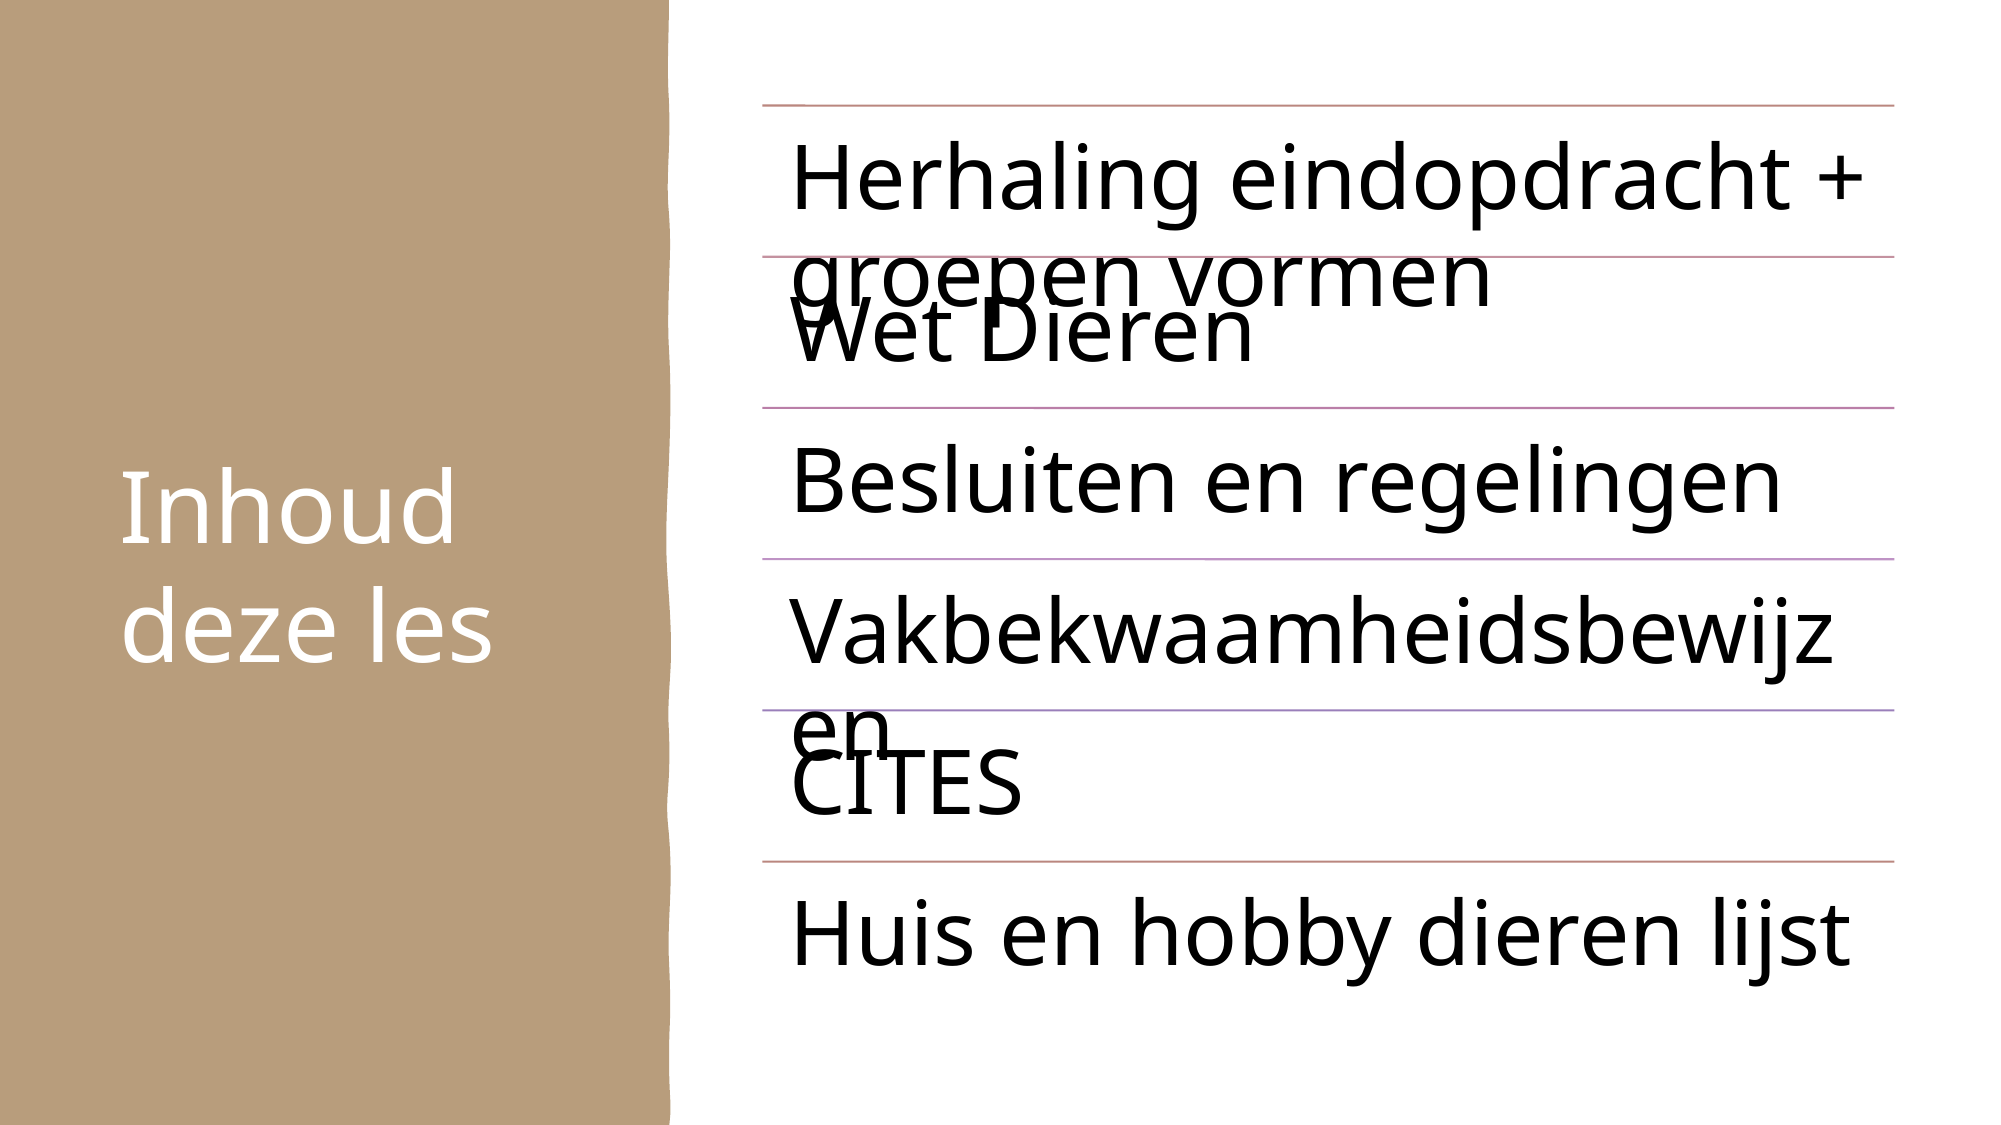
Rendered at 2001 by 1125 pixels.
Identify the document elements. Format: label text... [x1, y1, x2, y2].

title Inhoud deze les [104, 105, 614, 1021]
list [762, 105, 1895, 1014]
text_box [668, 0, 2000, 1125]
text_box [0, 0, 673, 1125]
